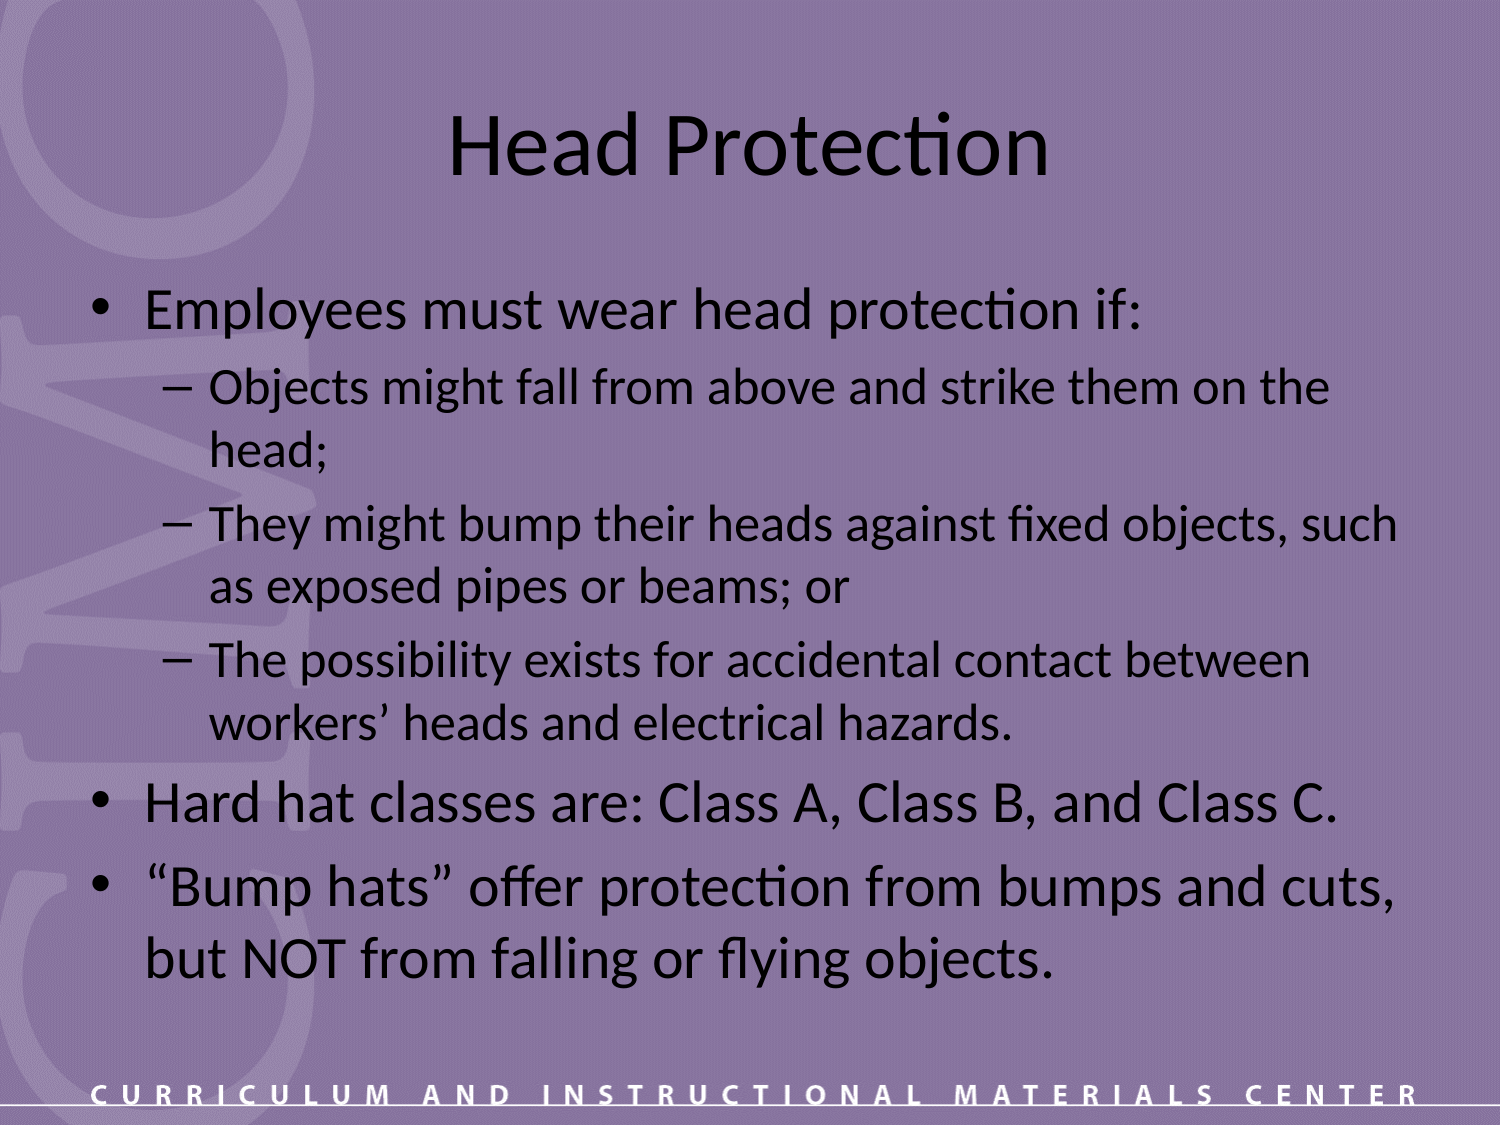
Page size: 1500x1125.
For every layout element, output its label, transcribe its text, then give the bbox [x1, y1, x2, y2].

list Employees must wear head protection if: Objects might fall from above and strike them on the head; They might bump their heads against fixed objects, such as exposed pipes or beams; or The possibility exists for accidental contact between workers’ heads and electrical hazards. Hard hat classes are: Class A, Class B, and Class C. “Bump hats” offer protection from bumps and cuts, but NOT from falling or flying objects. [75, 262, 1425, 1005]
title Head Protection [75, 45, 1425, 233]
